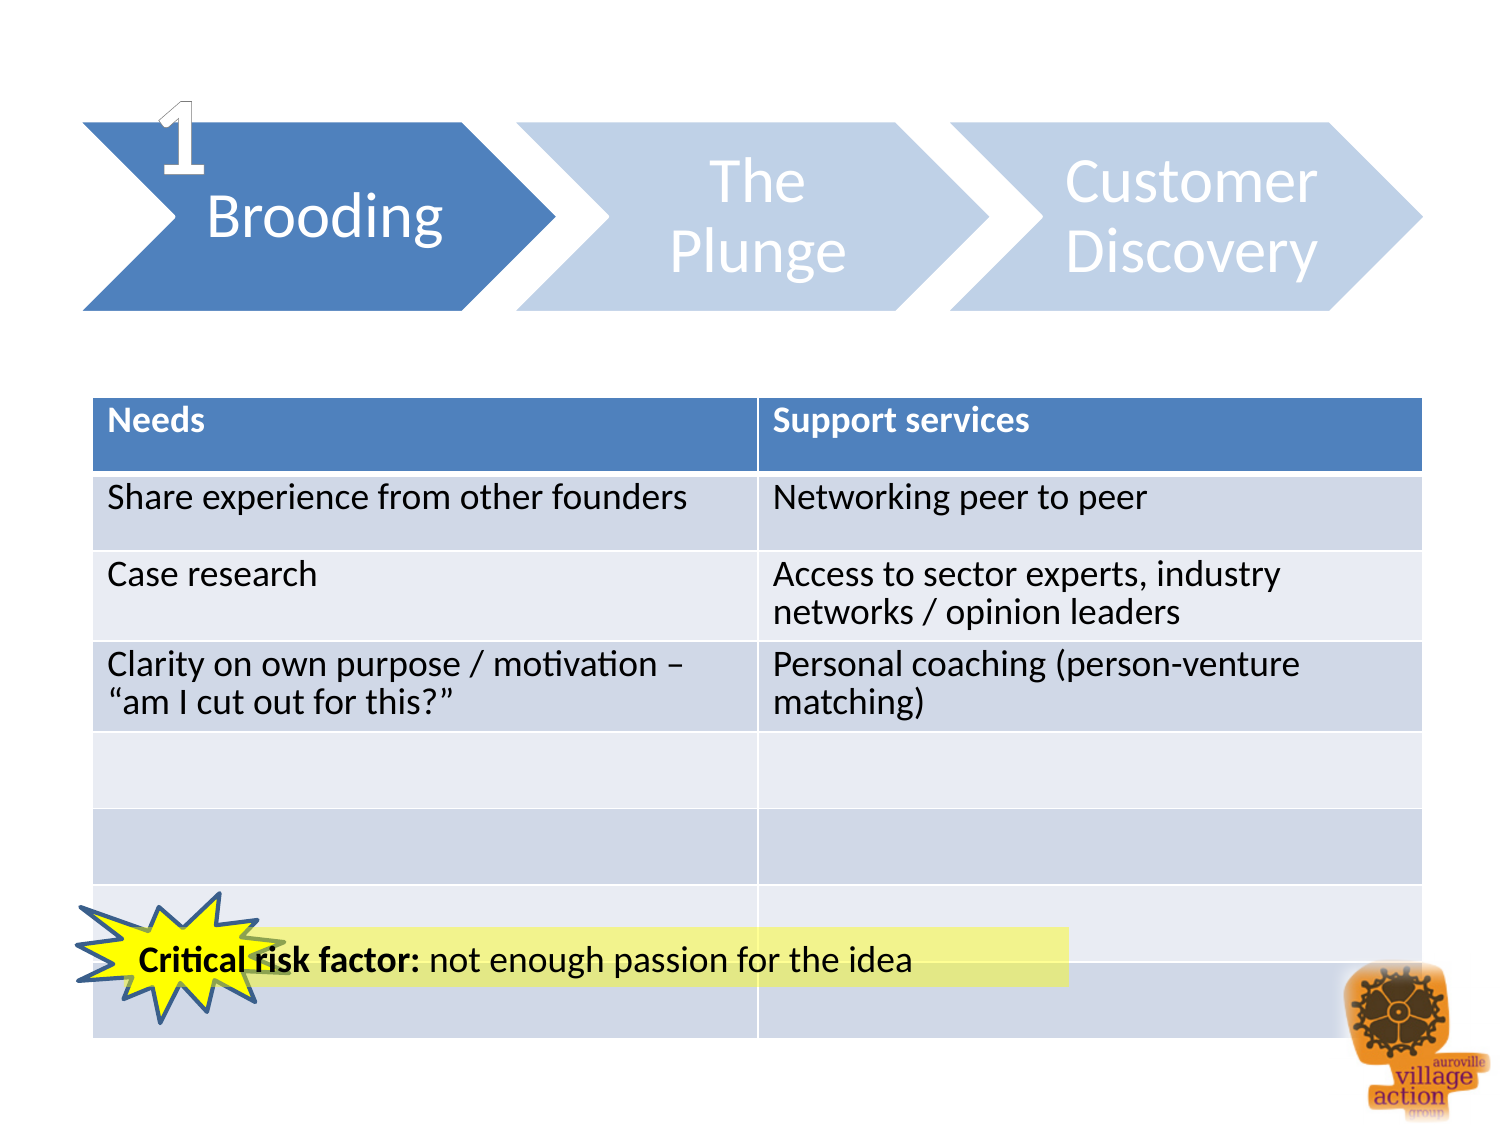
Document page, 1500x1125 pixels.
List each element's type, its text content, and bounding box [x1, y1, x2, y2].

table_cell [759, 886, 1422, 961]
text_box [74, 904, 144, 983]
table_cell [93, 733, 757, 808]
table_cell [759, 963, 1323, 1038]
table_cell [759, 809, 1422, 884]
table_cell Access to sector experts, industry networks / opinion leaders [759, 552, 1422, 640]
table_cell [93, 980, 757, 1038]
table_cell [93, 963, 106, 970]
table_cell [93, 886, 757, 927]
table_cell [93, 921, 114, 940]
table_cell Personal coaching (person-venture matching) [759, 642, 1422, 731]
text_box [148, 891, 260, 927]
table_cell Networking peer to peer [759, 477, 1422, 550]
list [76, 42, 1427, 391]
table_cell [759, 733, 1422, 808]
table_cell [93, 809, 757, 884]
table_cell Clarity on own purpose / motivation – “am I cut out for this?” [93, 642, 757, 731]
text_box [222, 987, 258, 1004]
table_cell Share experience from other founders [93, 477, 757, 550]
table_header Support services [759, 399, 1422, 471]
table_header Needs [93, 399, 757, 471]
text_box Critical risk factor: not enough passion for the idea [123, 927, 1069, 987]
text_box [121, 987, 216, 1026]
picture [1328, 951, 1500, 1125]
table_cell Case research [93, 552, 757, 640]
